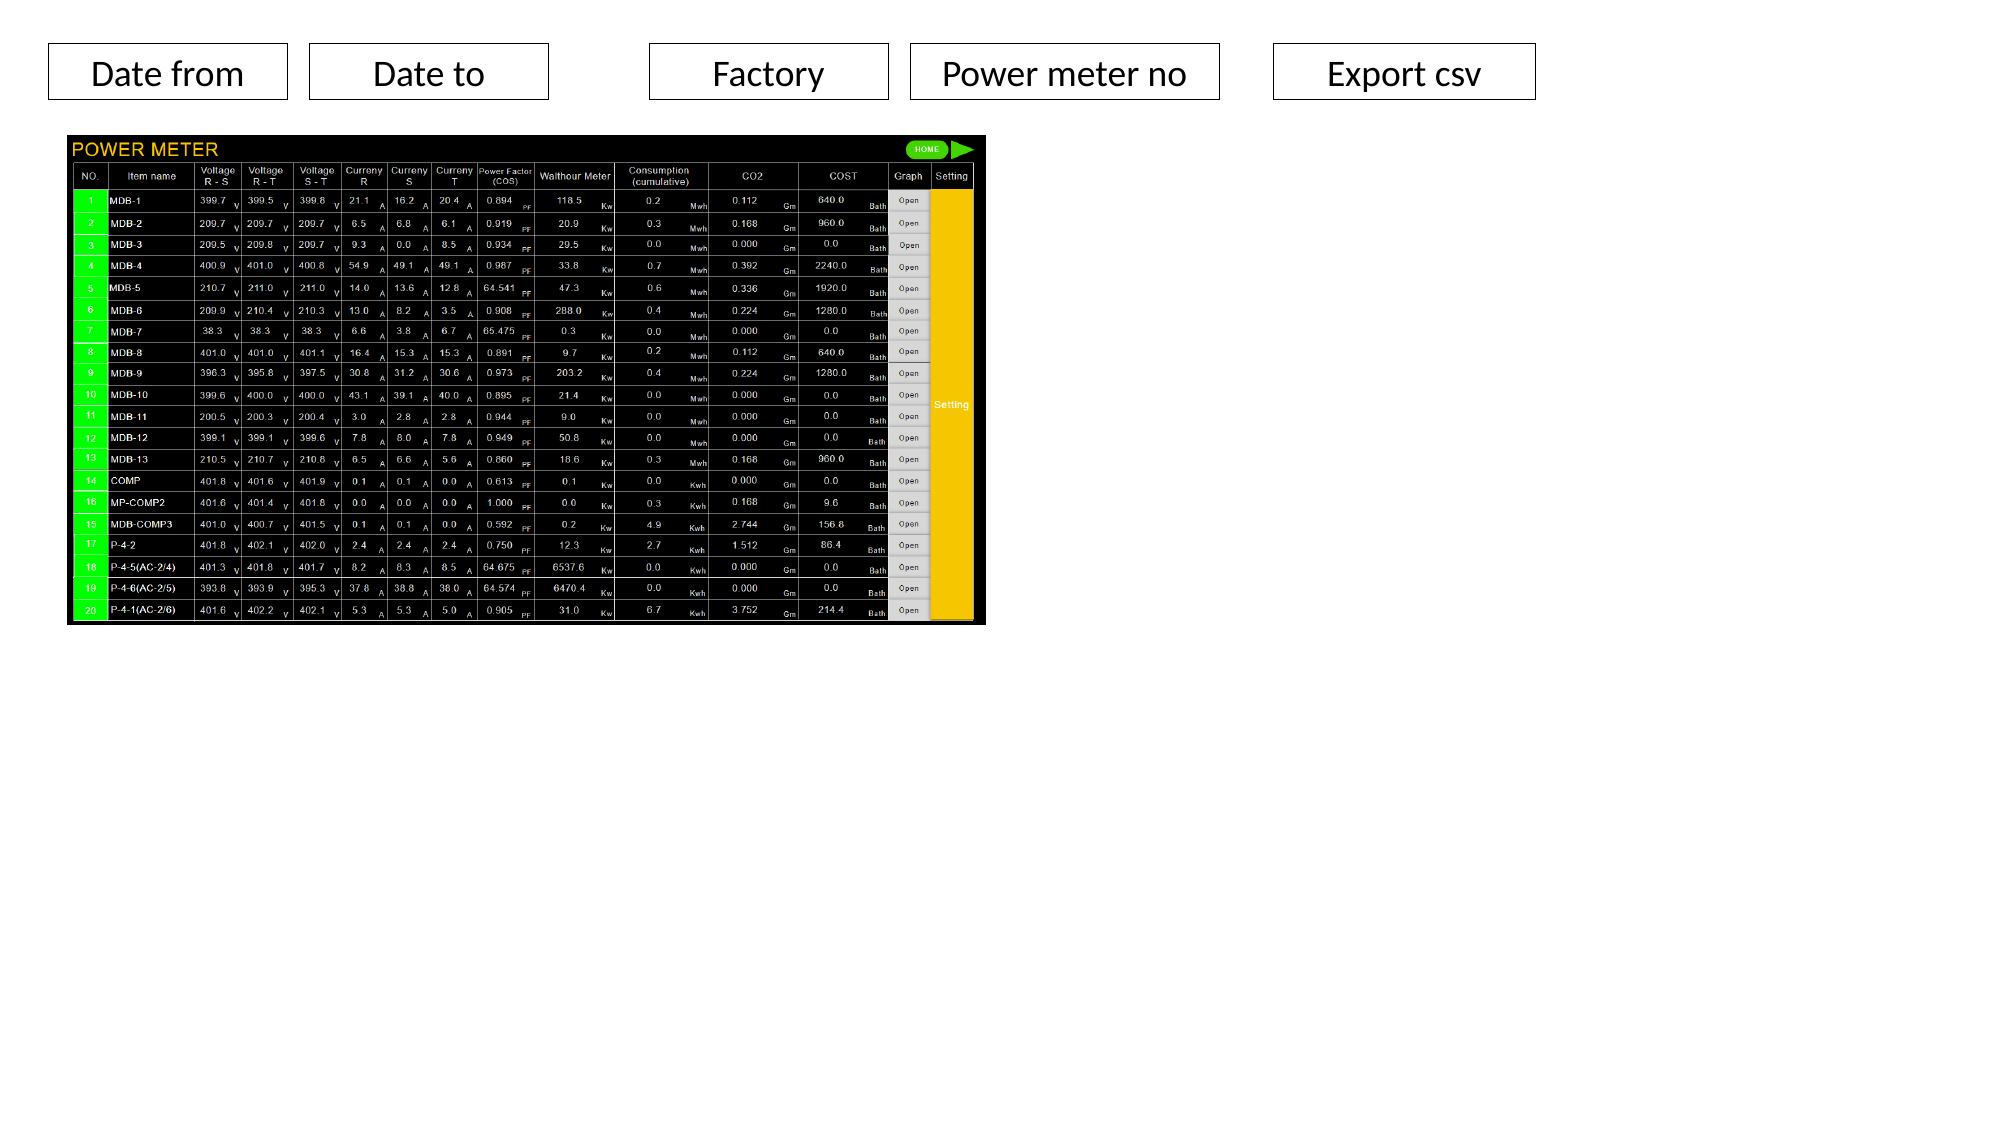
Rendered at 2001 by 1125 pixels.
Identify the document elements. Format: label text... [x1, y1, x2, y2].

text_box Date to [309, 42, 550, 100]
picture [67, 135, 986, 625]
text_box Factory [648, 42, 889, 100]
text_box Power meter no [909, 42, 1220, 100]
text_box Date from [47, 42, 288, 100]
text_box Export csv [1273, 42, 1536, 100]
